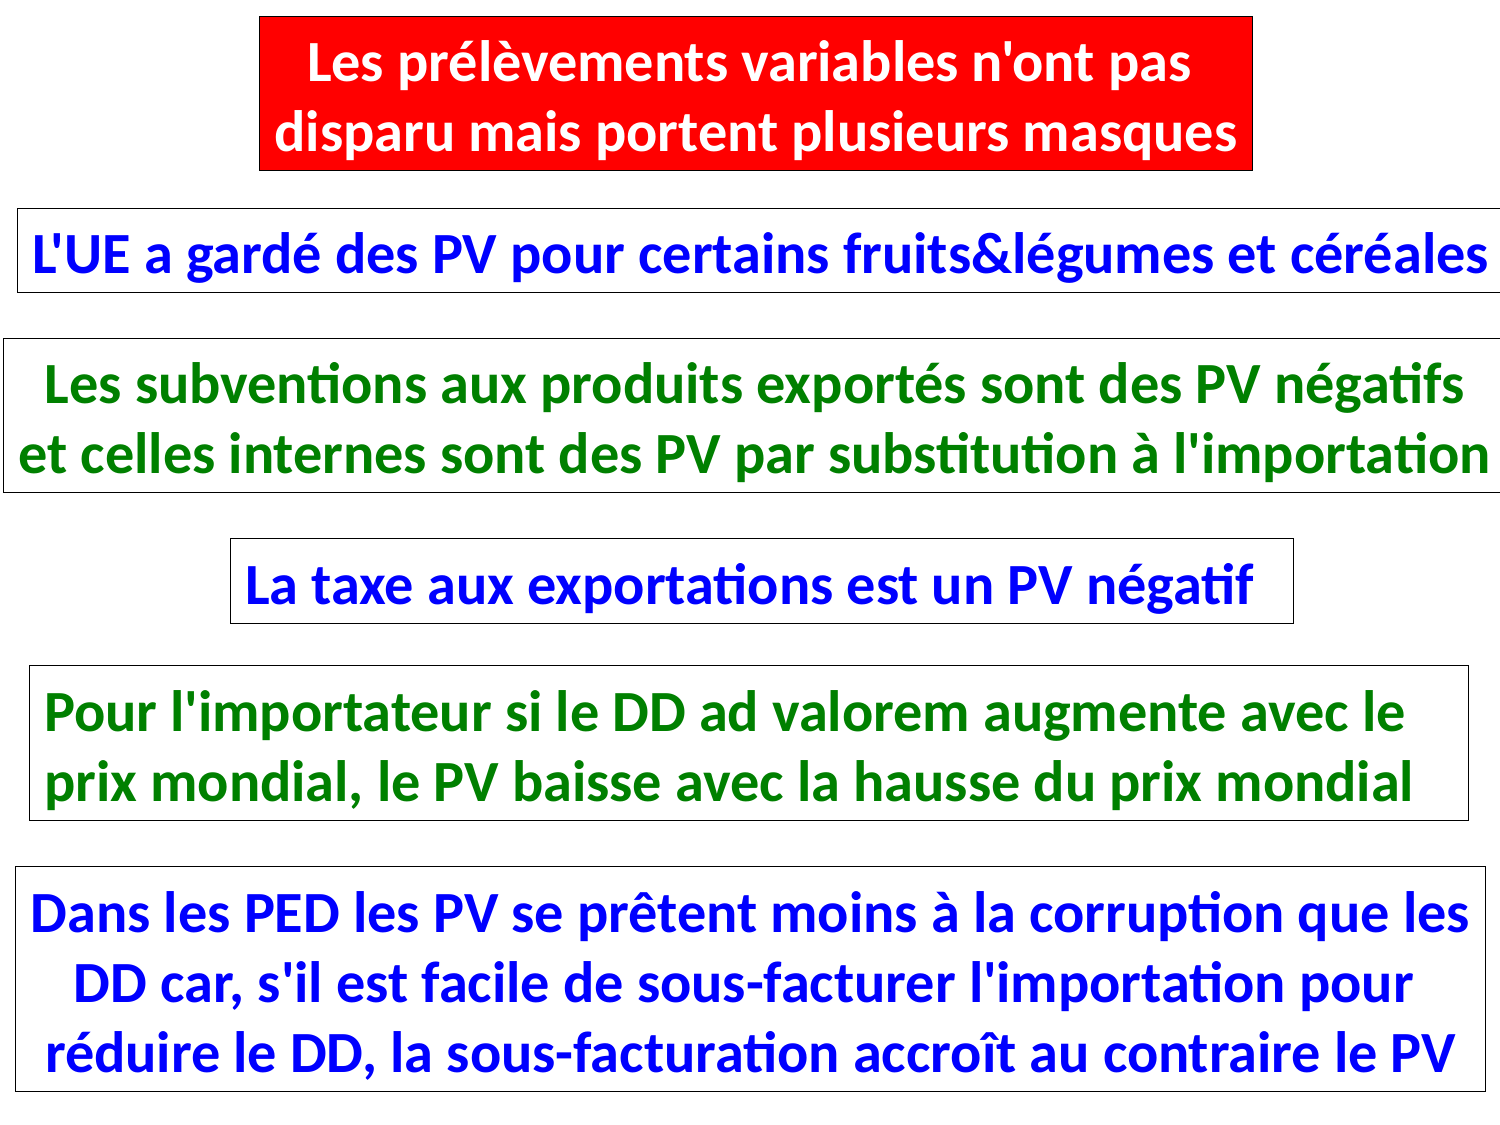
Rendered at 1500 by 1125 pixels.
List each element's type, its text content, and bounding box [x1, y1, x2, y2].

text_box Dans les PED les PV se prêtent moins à la corruption que les DD car, s'il est facile de sous-facturer l'importation pour réduire le DD, la sous-facturation accroît au contraire le PV [15, 866, 1486, 1092]
text_box Les prélèvements variables n'ont pas disparu mais portent plusieurs masques [259, 16, 1253, 171]
text_box L'UE a gardé des PV pour certains fruits&légumes et céréales [17, 208, 1500, 293]
text_box La taxe aux exportations est un PV négatif [230, 538, 1294, 624]
text_box Les subventions aux produits exportés sont des PV négatifs et celles internes sont des PV par substitution à l'importation [3, 338, 1500, 493]
text_box Pour l'importateur si le DD ad valorem augmente avec le prix mondial, le PV baisse avec la hausse du prix mondial [29, 665, 1469, 821]
